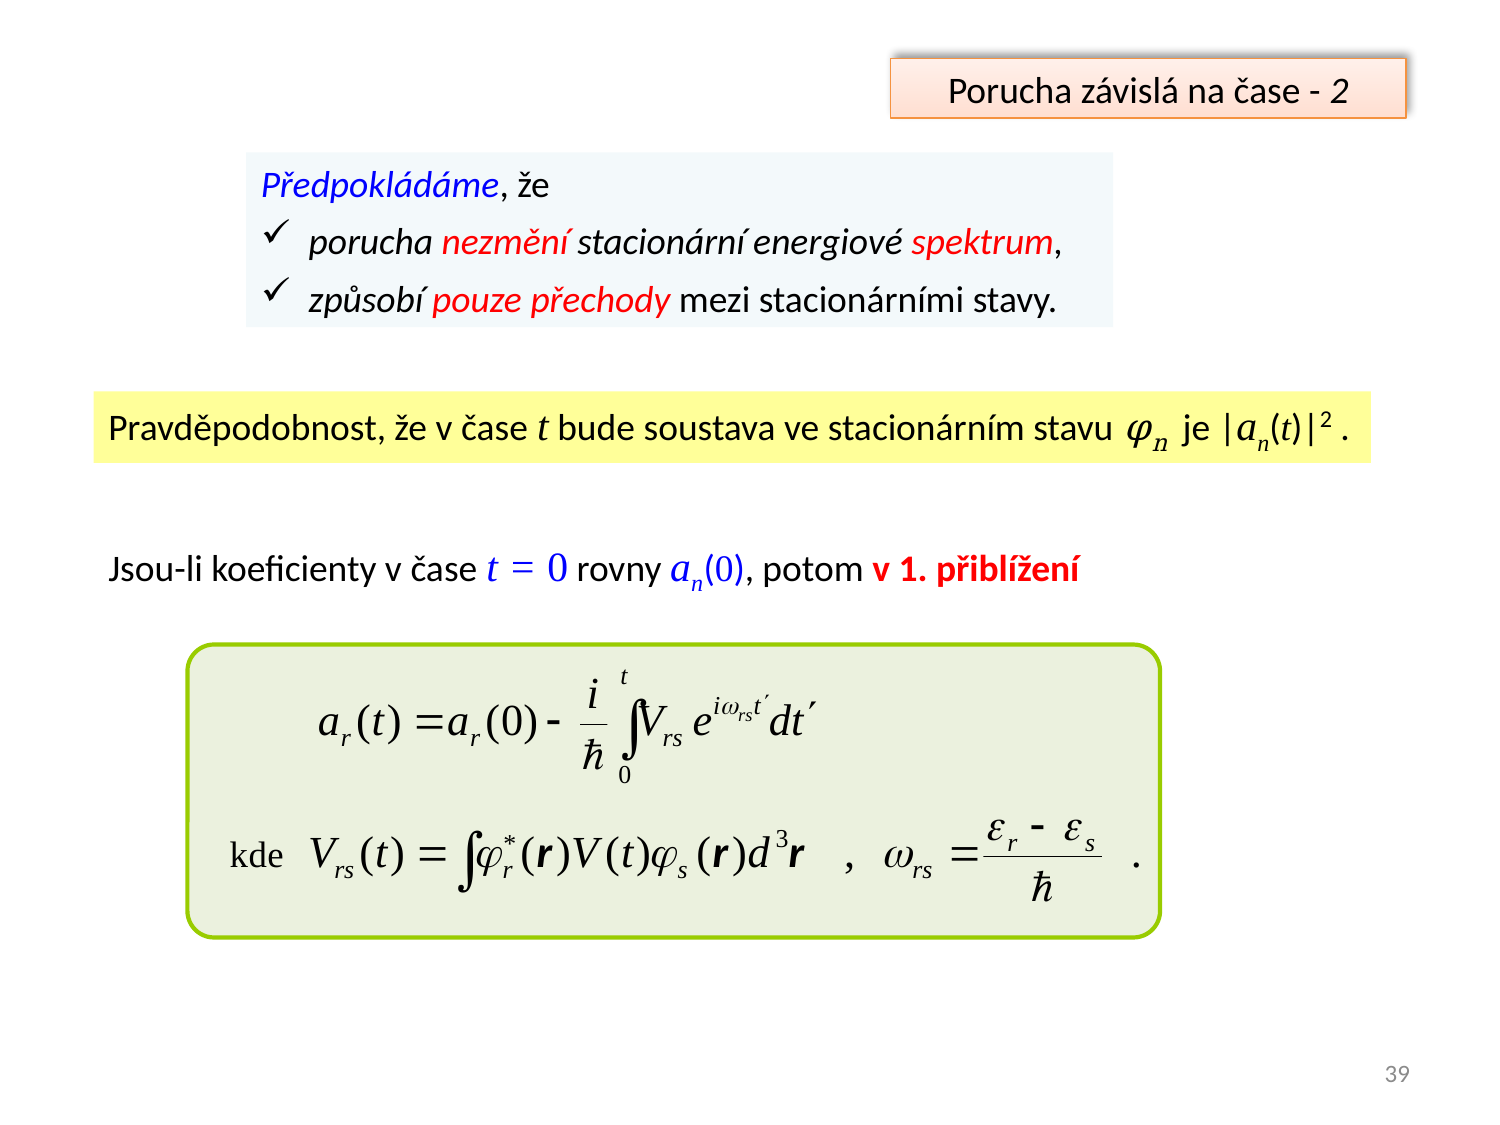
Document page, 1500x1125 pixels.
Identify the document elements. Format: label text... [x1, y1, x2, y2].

text_box Pravděpodobnost, že v čase t bude soustava ve stacionárním stavu φn je |an(t)|2 . [93, 391, 1371, 463]
text_box Předpokládáme, že porucha nezmění stacionární energiové spektrum, způsobí pouze přechody mezi stacionárními stavy. [246, 152, 1114, 328]
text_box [93, 531, 1372, 938]
text_box Porucha závislá na čase - 2 [890, 58, 1407, 119]
slide_number 39 [1074, 1042, 1425, 1103]
